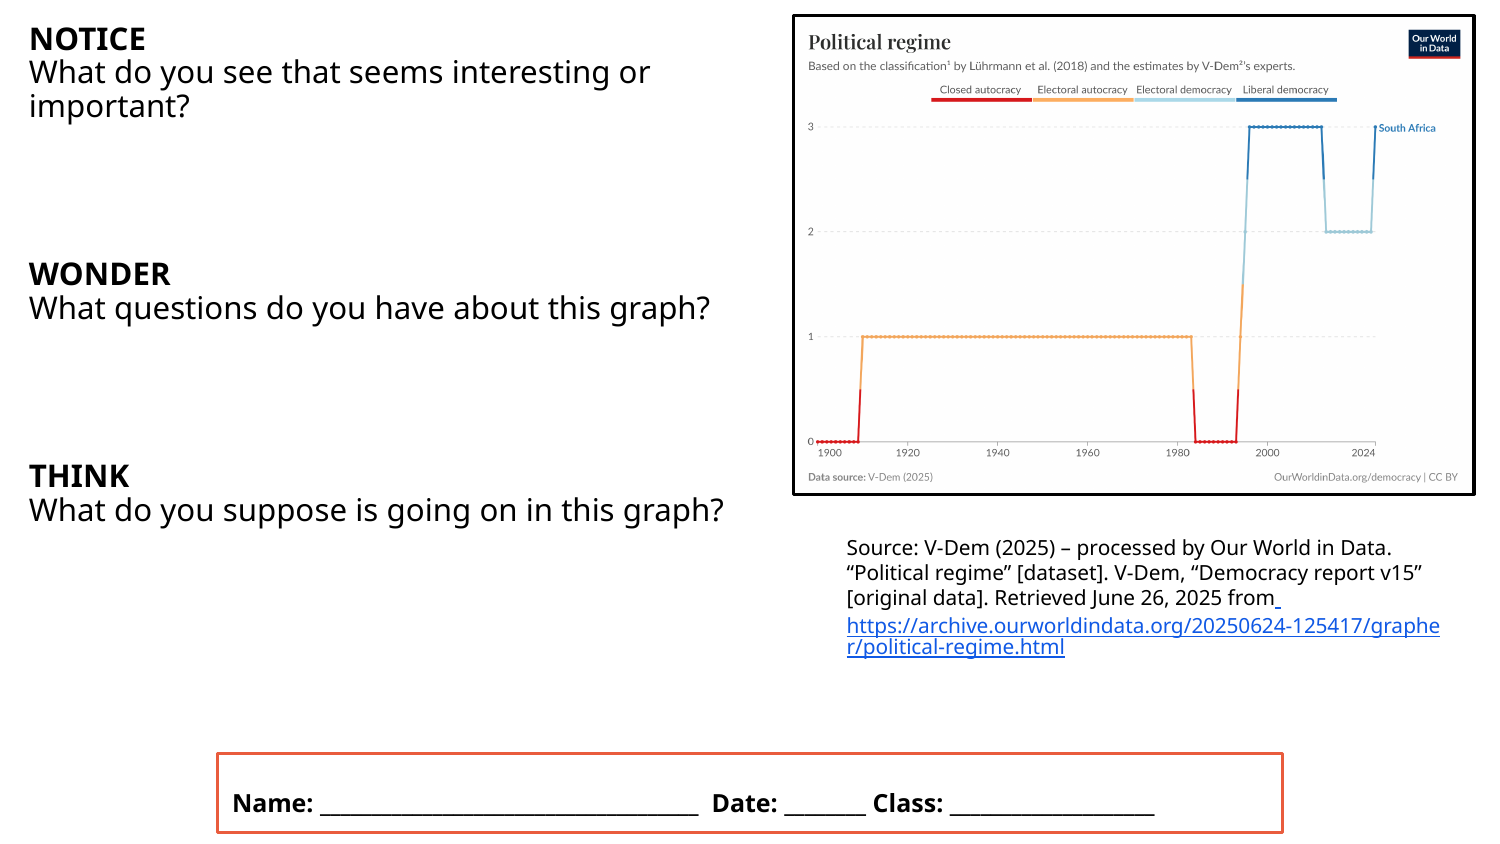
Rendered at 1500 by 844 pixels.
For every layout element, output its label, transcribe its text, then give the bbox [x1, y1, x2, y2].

picture [794, 17, 1473, 493]
text_box Source: V-Dem (2025) – processed by Our World in Data. “Political regime” [dataset]. V-Dem, “Democracy report v15” [original data]. Retrieved June 26, 2025 from https://archive.ourworldindata.org/20250624-125417/grapher/political-regime.html [831, 519, 1458, 656]
list NOTICE What do you see that seems interesting or important? WONDER What questions do you have about this graph? THINK What do you suppose is going on in this graph? [17, 17, 796, 803]
text_box Name: _____________________________________ Date: ________ Class: ____________________ [217, 753, 1283, 833]
